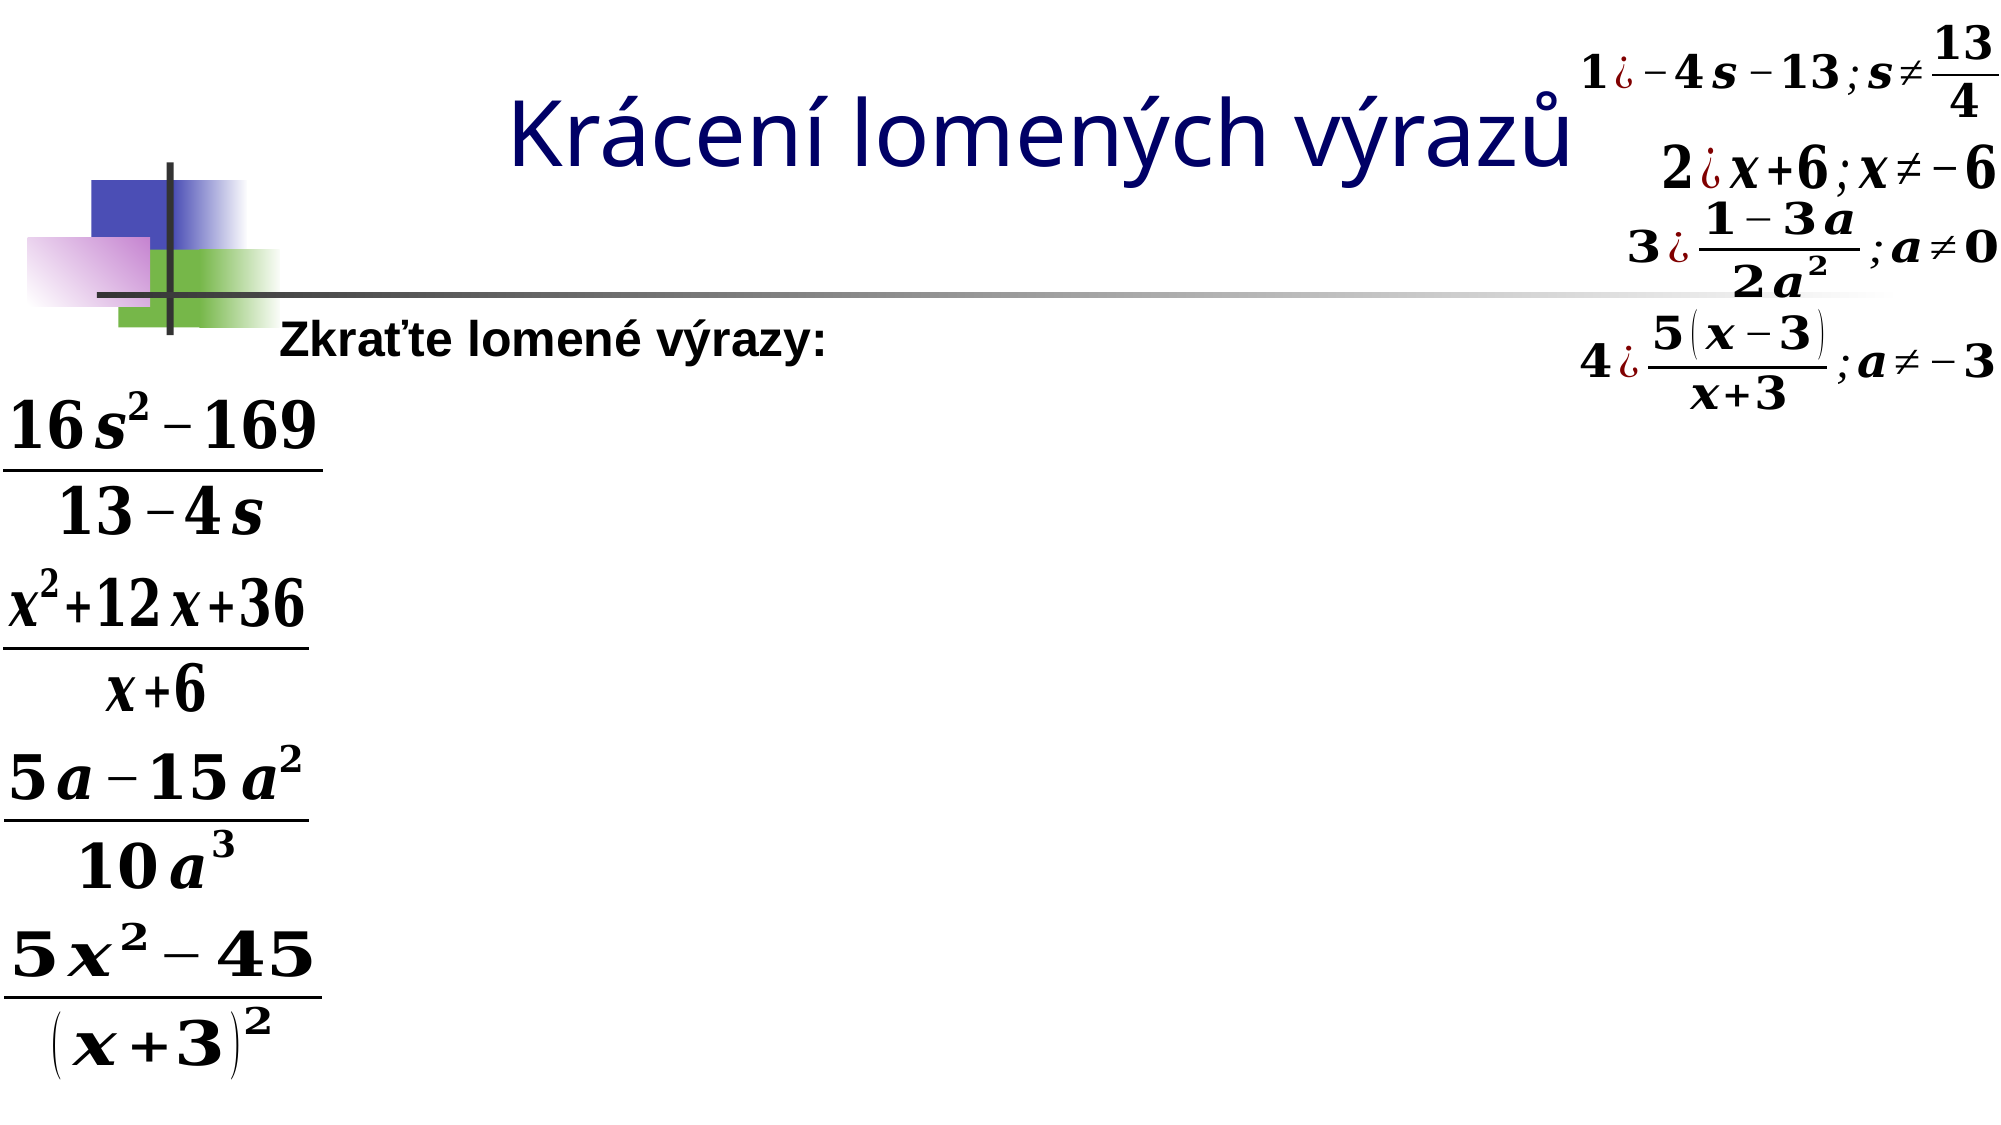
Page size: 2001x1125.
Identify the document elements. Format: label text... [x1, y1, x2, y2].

title Krácení lomených výrazů [460, 89, 1623, 194]
text_box Zkraťte lomené výrazy: [264, 299, 856, 374]
